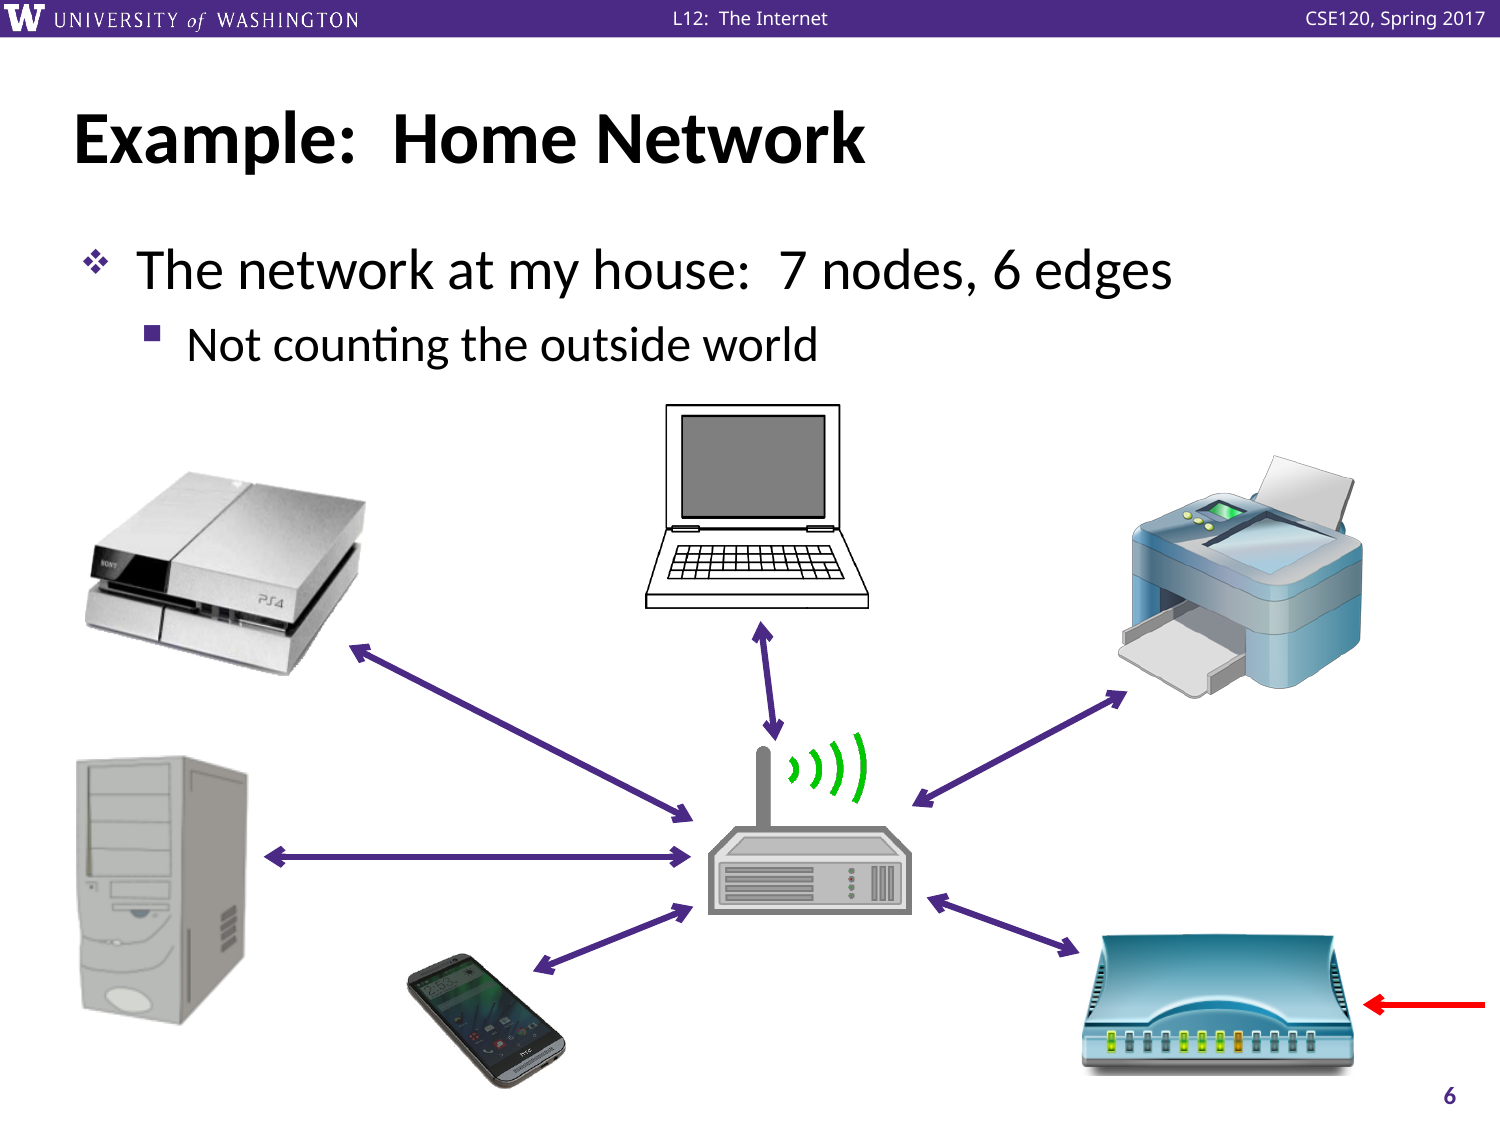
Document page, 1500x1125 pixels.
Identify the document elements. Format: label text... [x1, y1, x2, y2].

title Example: Home Network [58, 71, 1438, 197]
list The network at my house: 7 nodes, 6 edges Not counting the outside world [64, 223, 1438, 403]
picture [4, 4, 358, 32]
slide_number 6 [1400, 1065, 1500, 1125]
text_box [59, 404, 1486, 1089]
